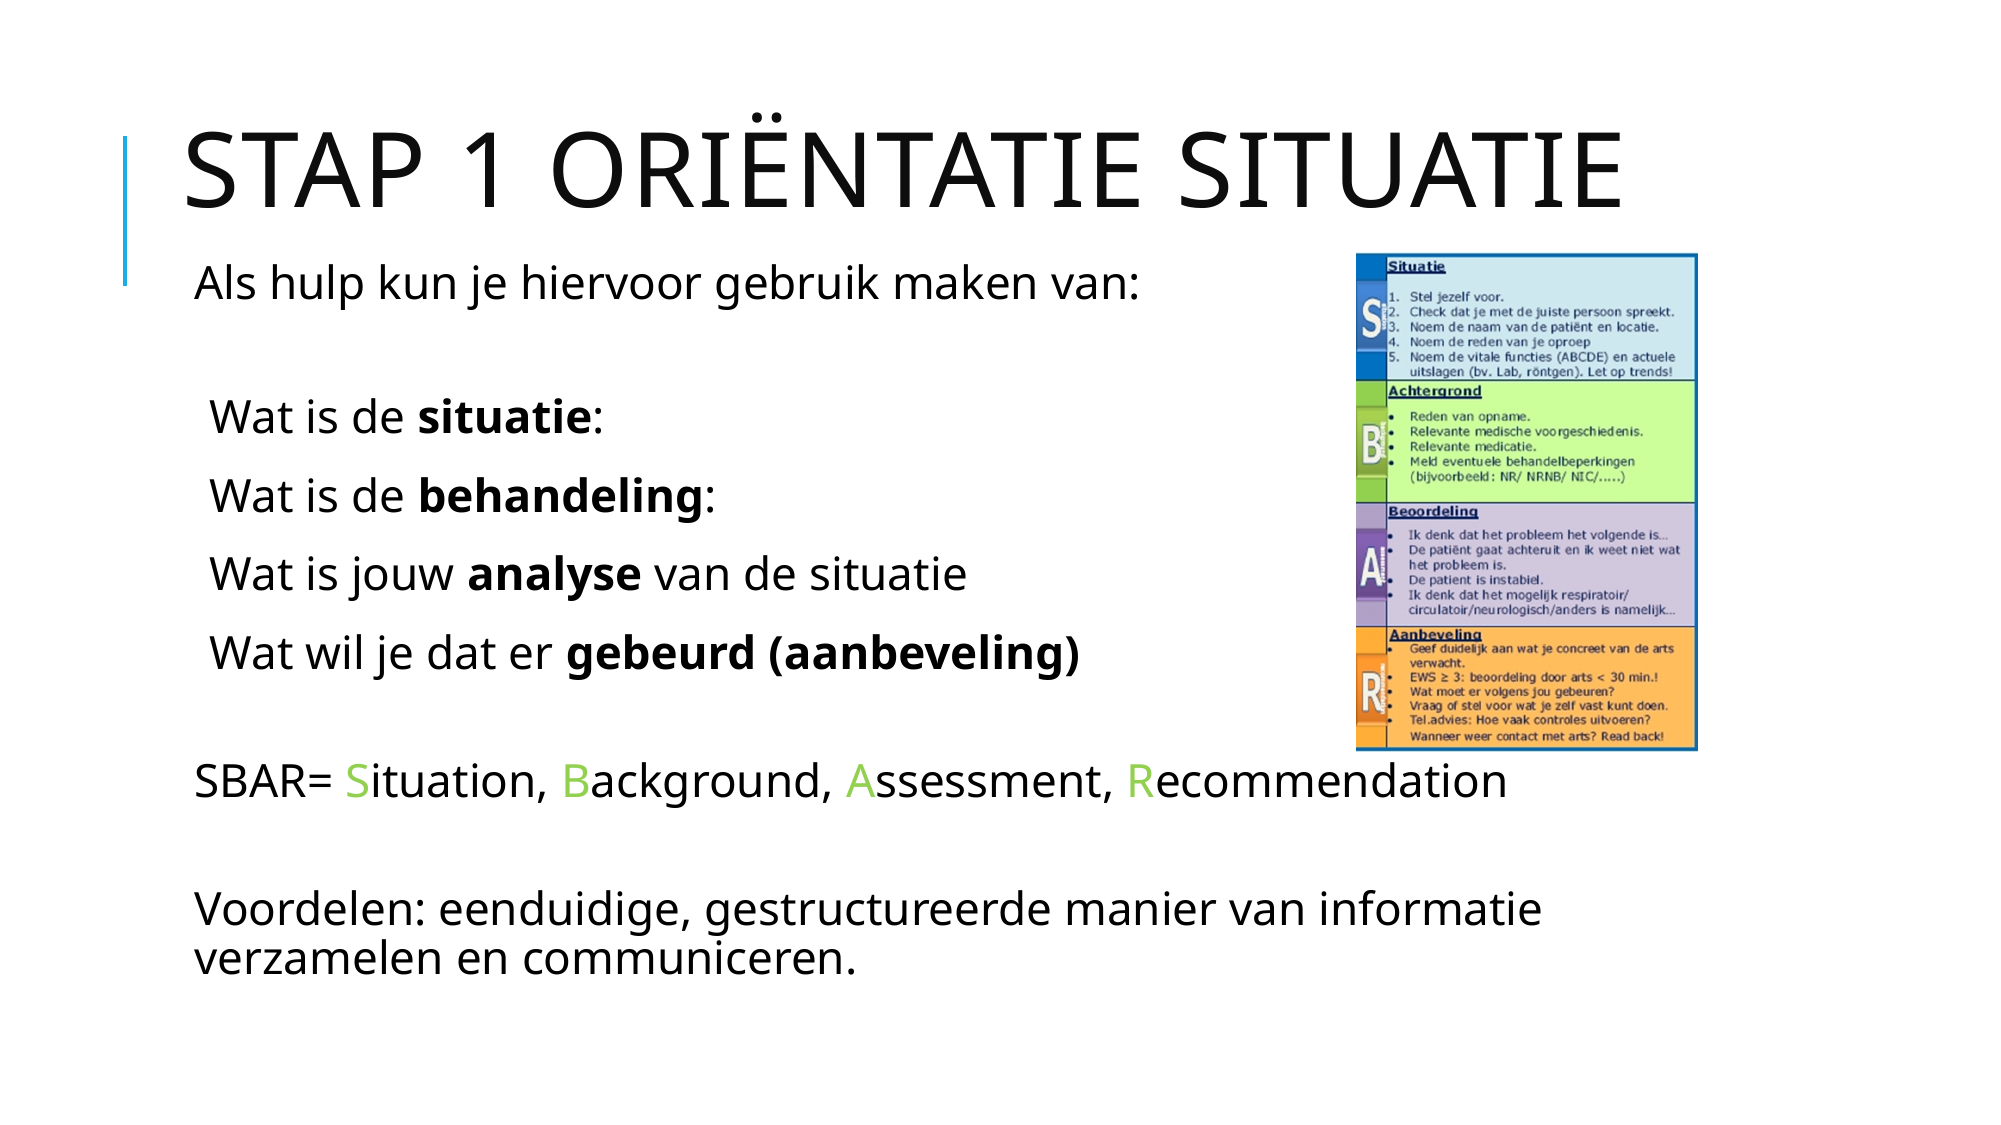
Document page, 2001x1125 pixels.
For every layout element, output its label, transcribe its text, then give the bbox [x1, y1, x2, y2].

title Stap 1 Oriëntatie situatie [168, 54, 1763, 301]
picture [1355, 252, 1698, 752]
list Als hulp kun je hiervoor gebruik maken van: Wat is de situatie: Wat is de behandeling: Wat is jouw analyse van de situatie Wat wil je dat er gebeurd (aanbeveling) SBAR= Situation, Background, Assessment, Recommendation Voordelen: eenduidige, gestructureerde manier van informatie verzamelen en communiceren. [187, 252, 1763, 1005]
